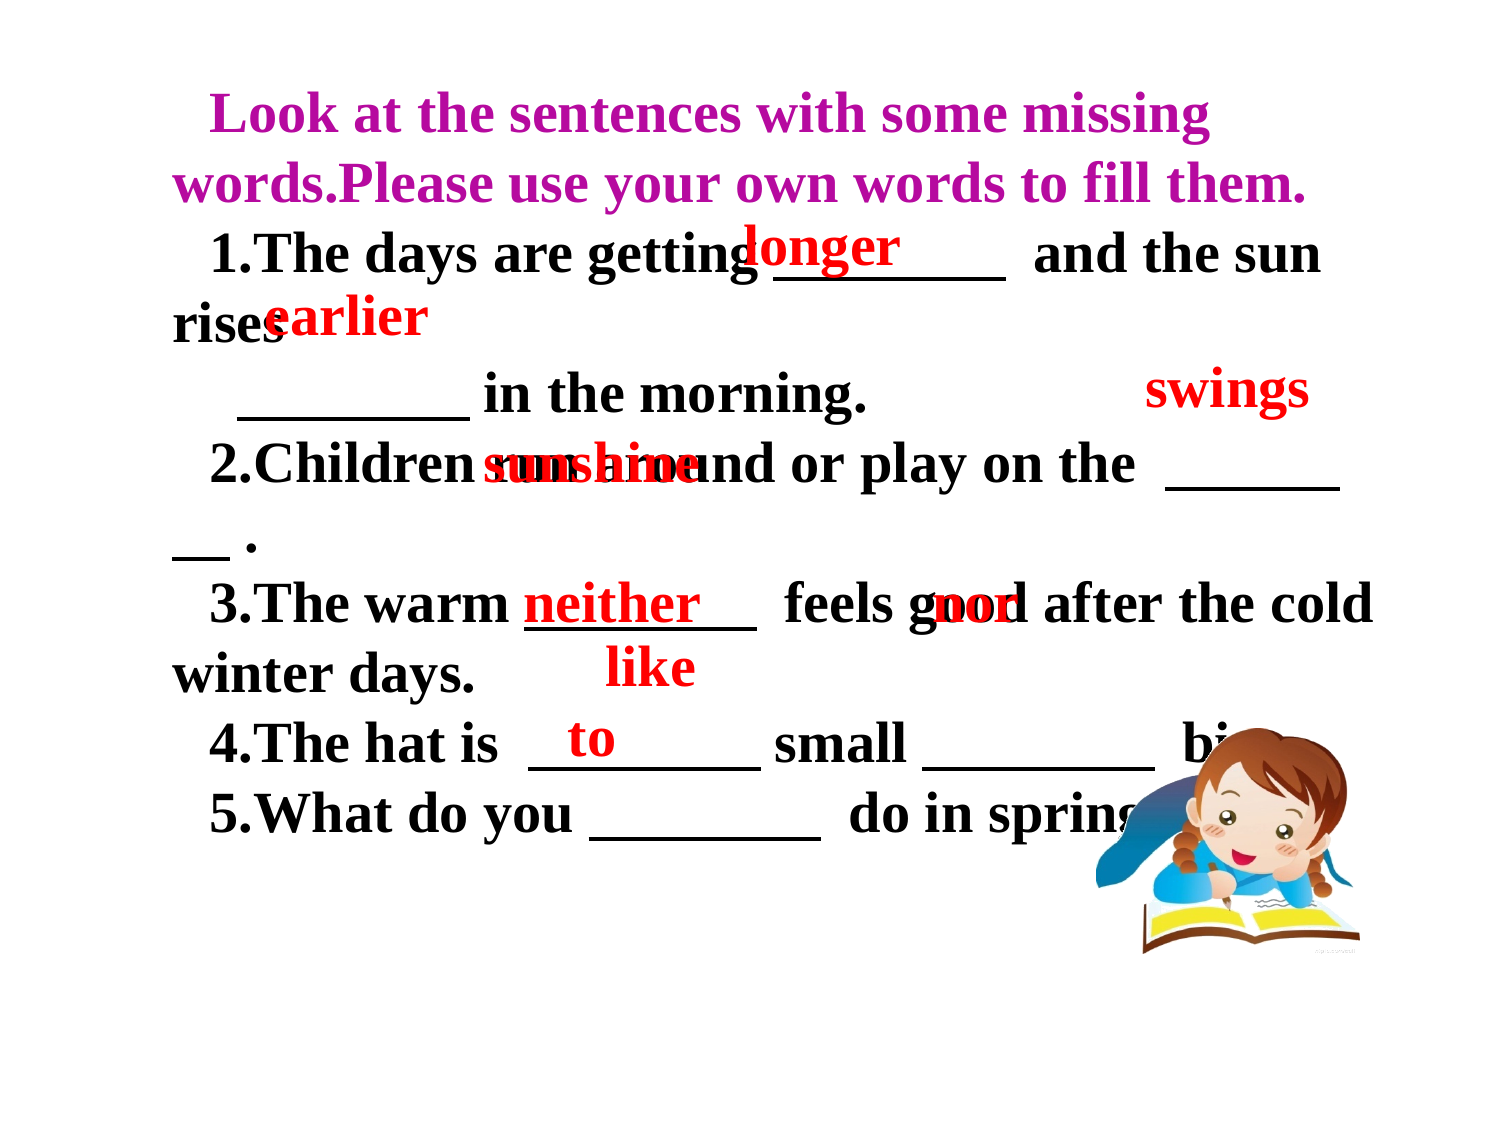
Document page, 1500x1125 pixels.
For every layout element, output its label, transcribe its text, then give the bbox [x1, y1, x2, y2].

text_box Look at the sentences with some missing words.Please use your own words to fill them. 1.The days are getting and the sun rises in the morning. 2.Children run around or play on the . 3.The warm feels good after the cold winter days. 4.The hat is small big. 5.What do you do in spring? [157, 66, 1405, 922]
text_box longer earlier [249, 200, 974, 355]
text_box neither nor [508, 556, 1035, 642]
text_box swings [1130, 341, 1326, 427]
picture [1096, 728, 1360, 955]
text_box sunshine [468, 416, 716, 502]
text_box like to [552, 620, 737, 706]
